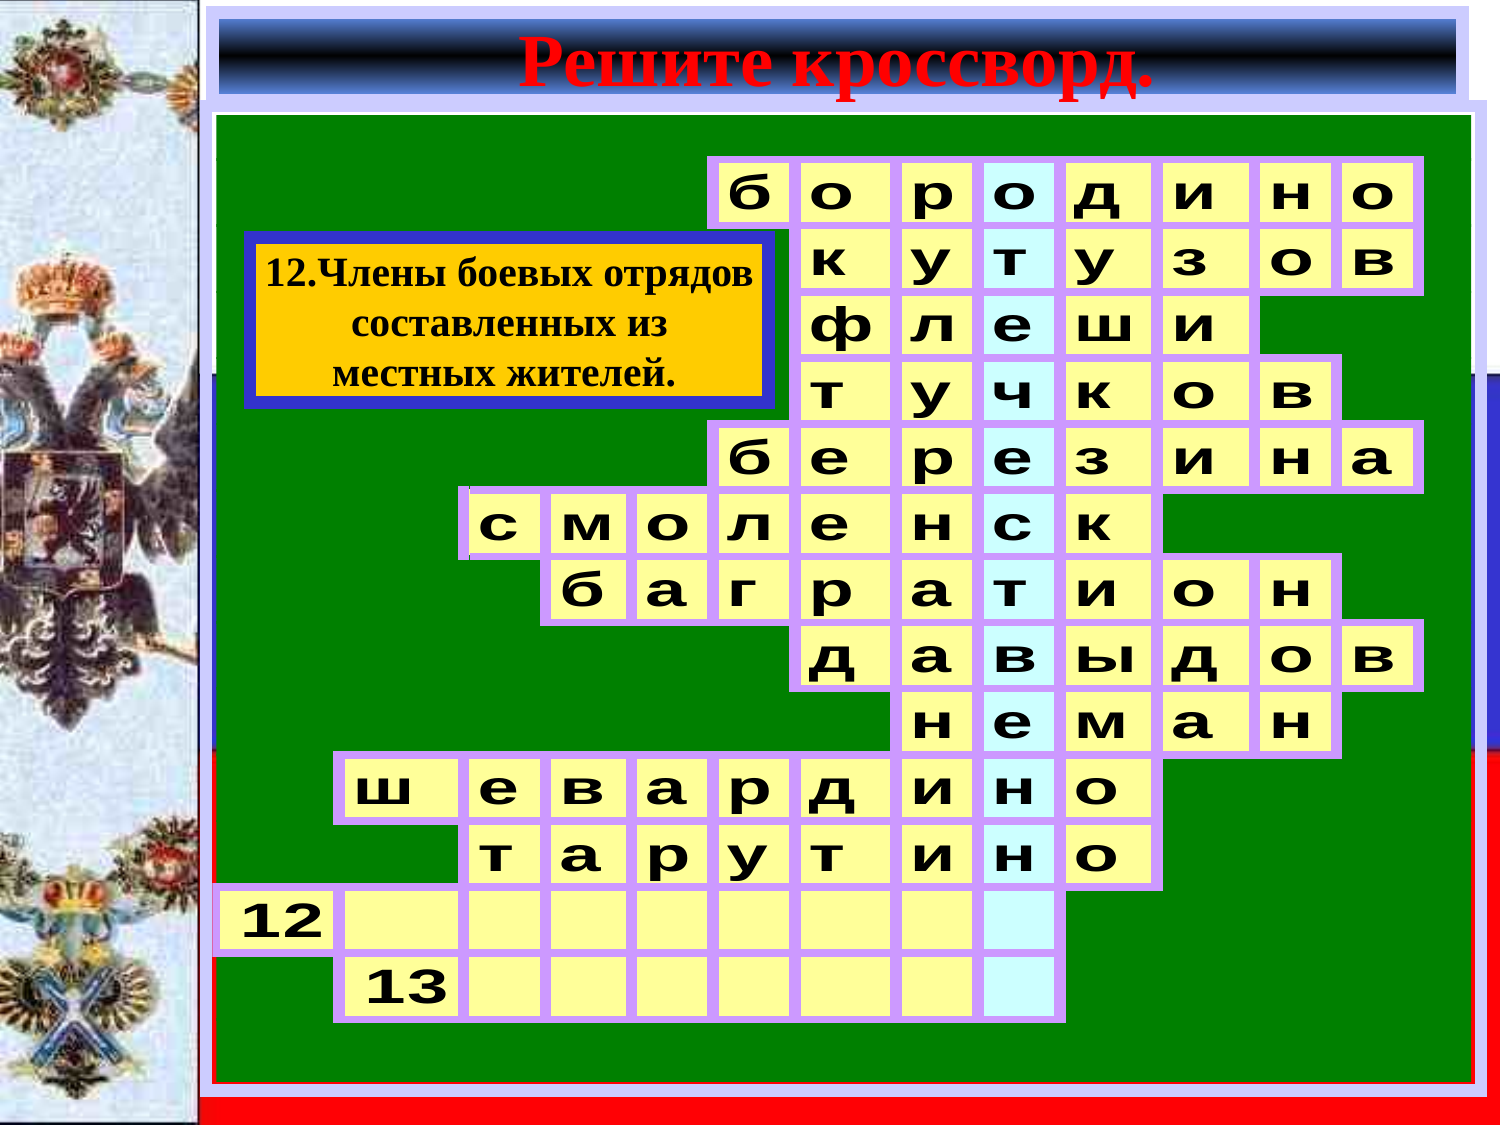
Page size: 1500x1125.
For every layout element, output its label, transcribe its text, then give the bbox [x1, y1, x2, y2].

picture [0, 0, 1500, 1125]
title Решите кроссворд. [212, 12, 1463, 101]
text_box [212, 112, 1476, 1085]
